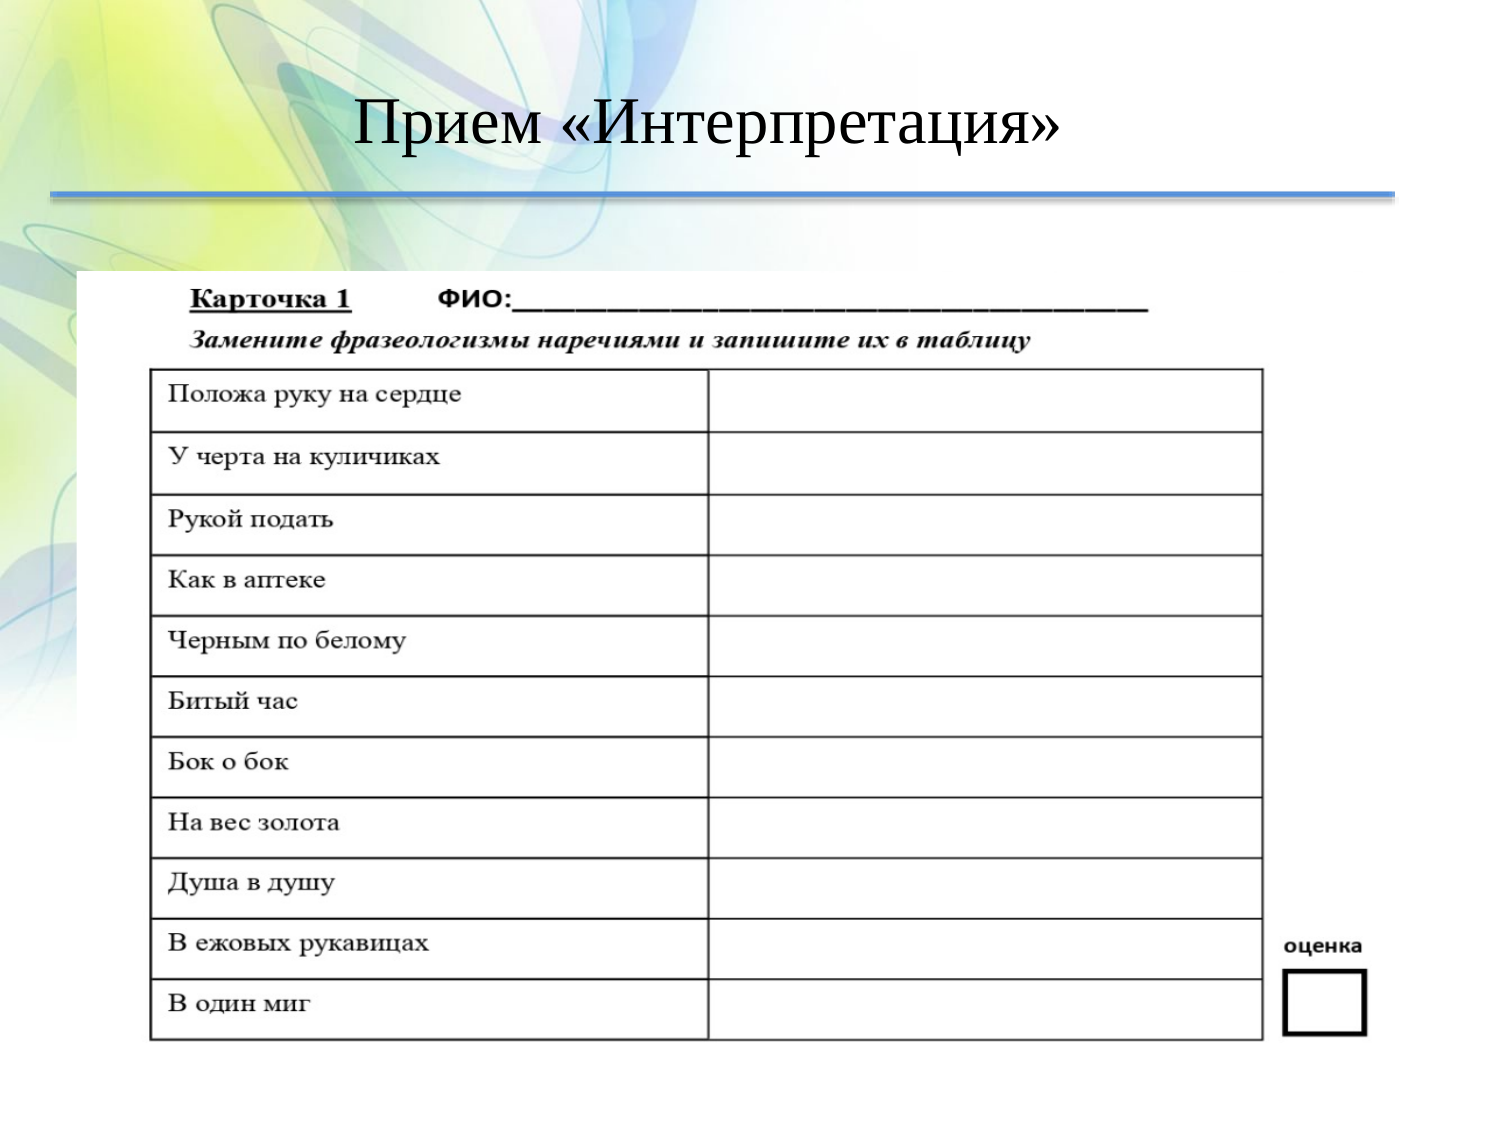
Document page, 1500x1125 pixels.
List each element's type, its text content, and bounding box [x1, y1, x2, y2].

text_box Прием «Интерпретация» [76, 69, 1341, 164]
picture [0, 0, 1500, 1125]
